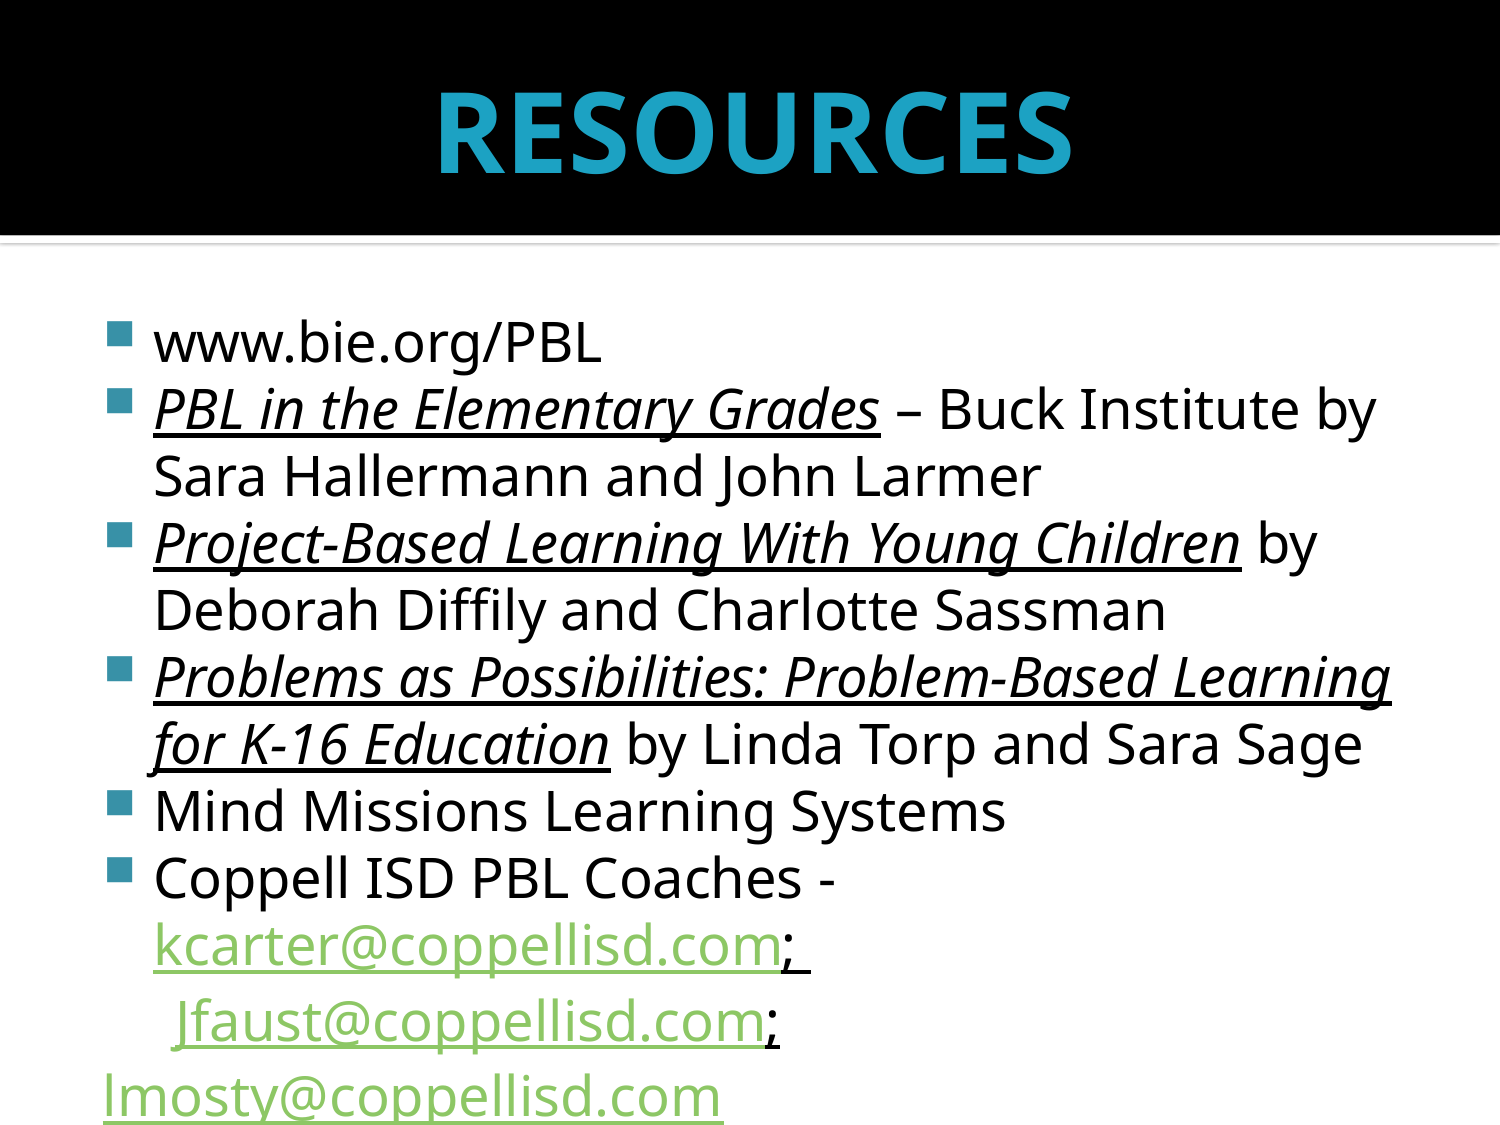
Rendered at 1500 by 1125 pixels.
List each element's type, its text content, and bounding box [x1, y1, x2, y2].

list www.bie.org/PBL PBL in the Elementary Grades – Buck Institute by Sara Hallermann and John Larmer Project-Based Learning With Young Children by Deborah Diffily and Charlotte Sassman Problems as Possibilities: Problem-Based Learning for K-16 Education by Linda Torp and Sara Sage Mind Missions Learning Systems Coppell ISD PBL Coaches - kcarter@coppellisd.com; Jfaust@coppellisd.com; lmosty@coppellisd.com [75, 291, 1425, 1125]
title RESOURCES [75, 25, 1425, 231]
